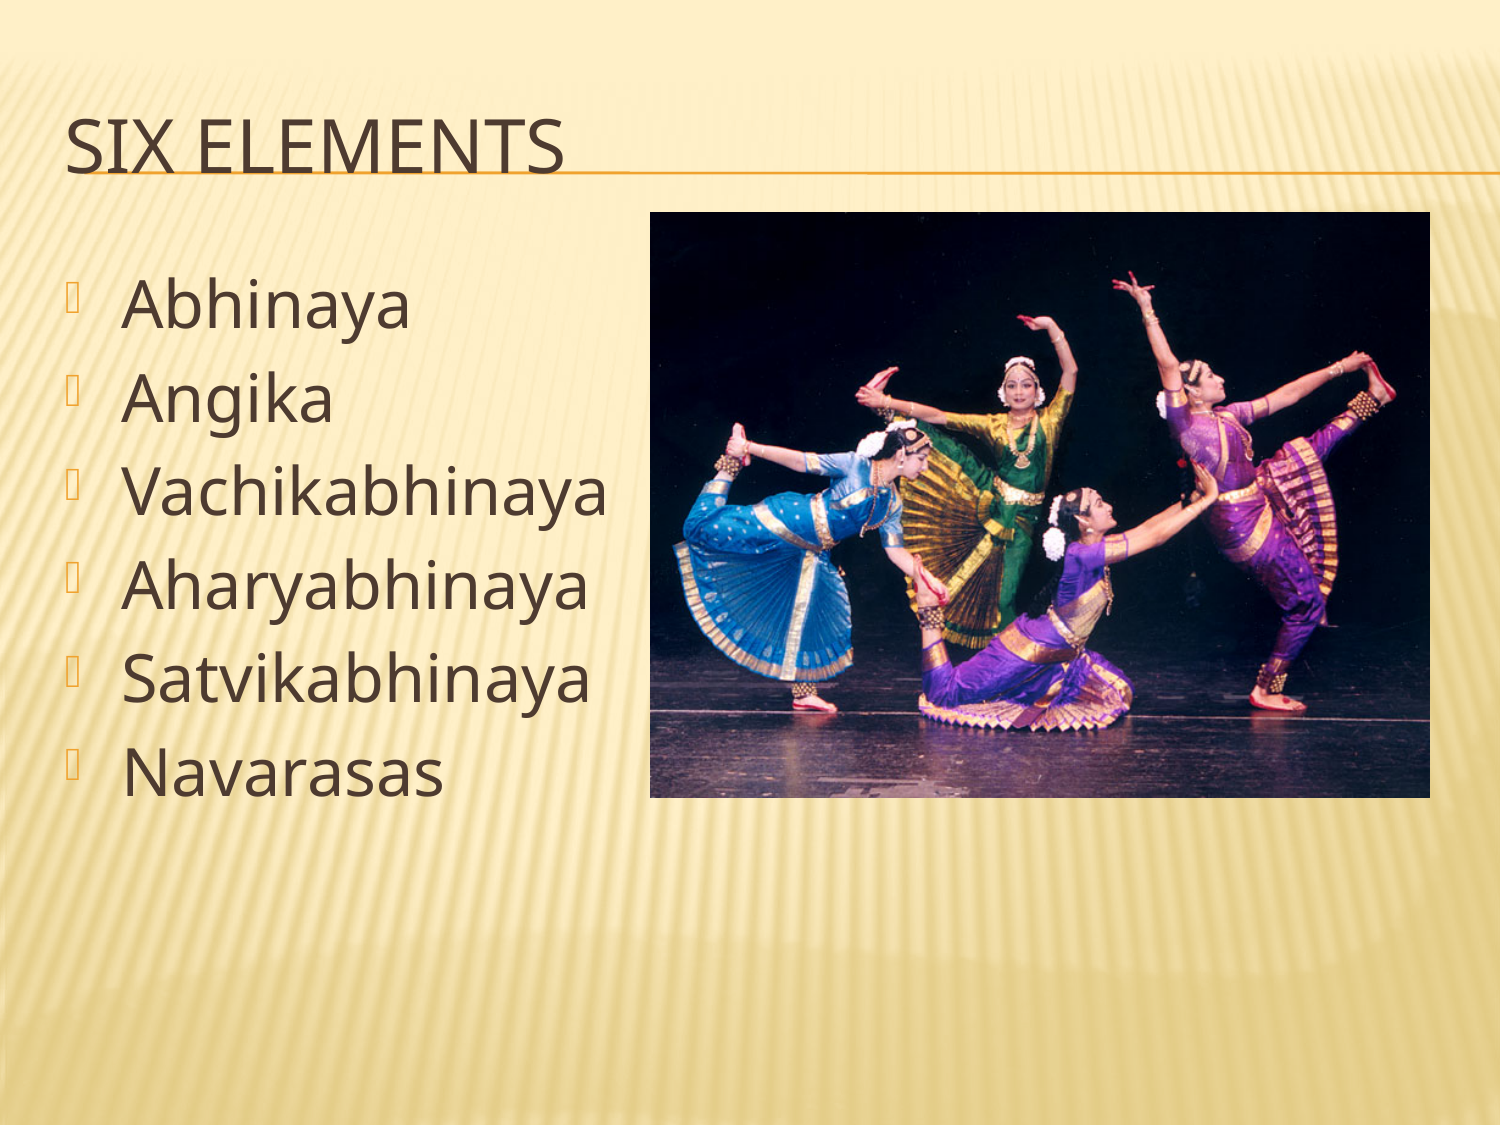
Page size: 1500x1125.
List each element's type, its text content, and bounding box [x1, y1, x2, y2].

list Abhinaya Angika Vachikabhinaya Aharyabhinaya Satvikabhinaya Navarasas [50, 254, 1475, 998]
title Six elements [50, 75, 1475, 213]
picture [649, 212, 1431, 798]
